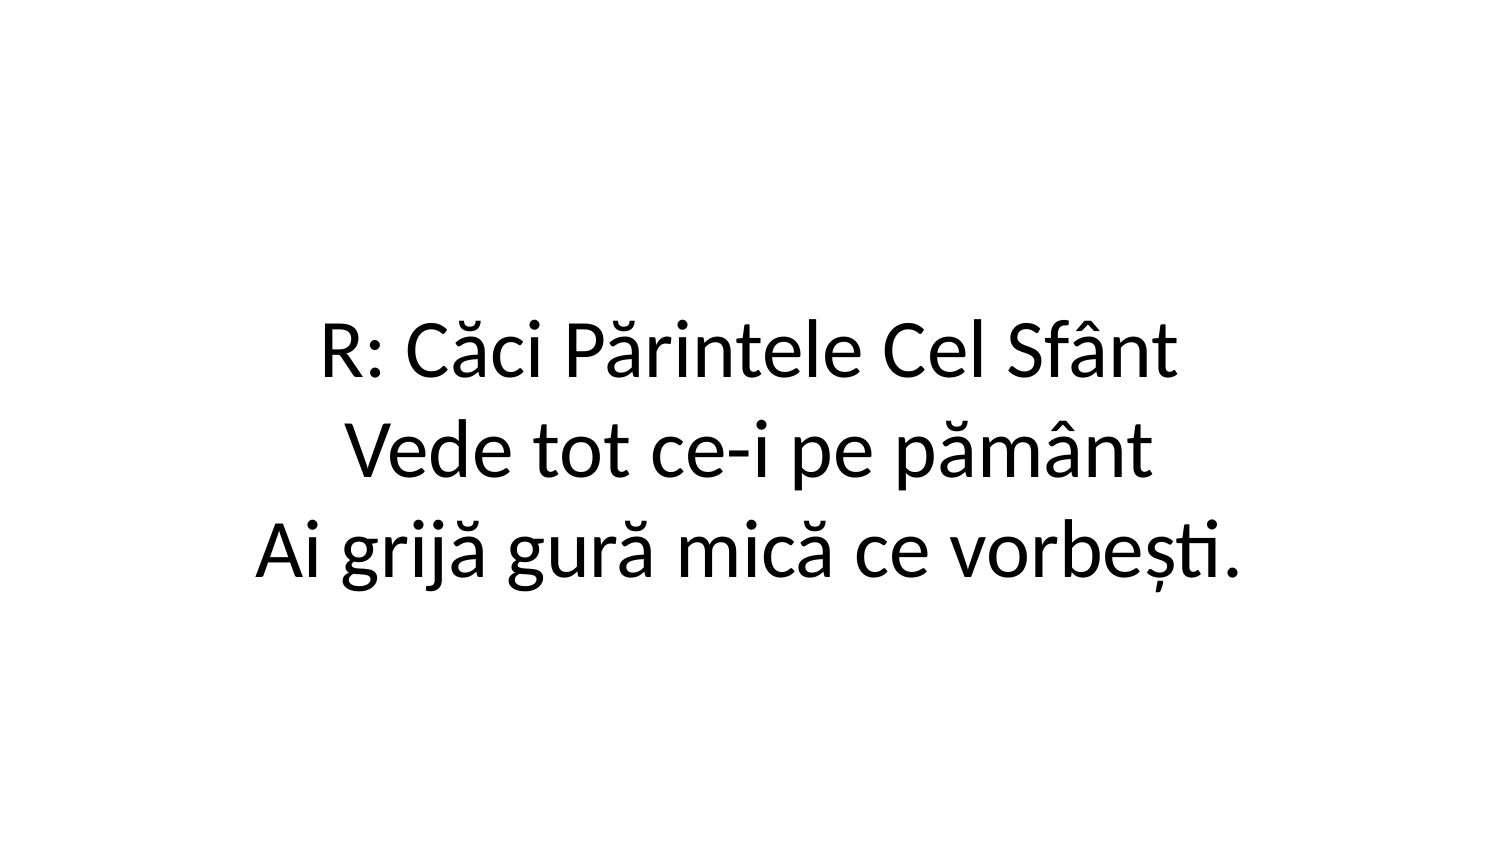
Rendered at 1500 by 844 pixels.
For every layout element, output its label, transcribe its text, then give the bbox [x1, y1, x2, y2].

text_box R: Căci Părintele Cel Sfânt Vede tot ce-i pe pământ Ai grijă gură mică ce vorbești. [240, 242, 1260, 602]
